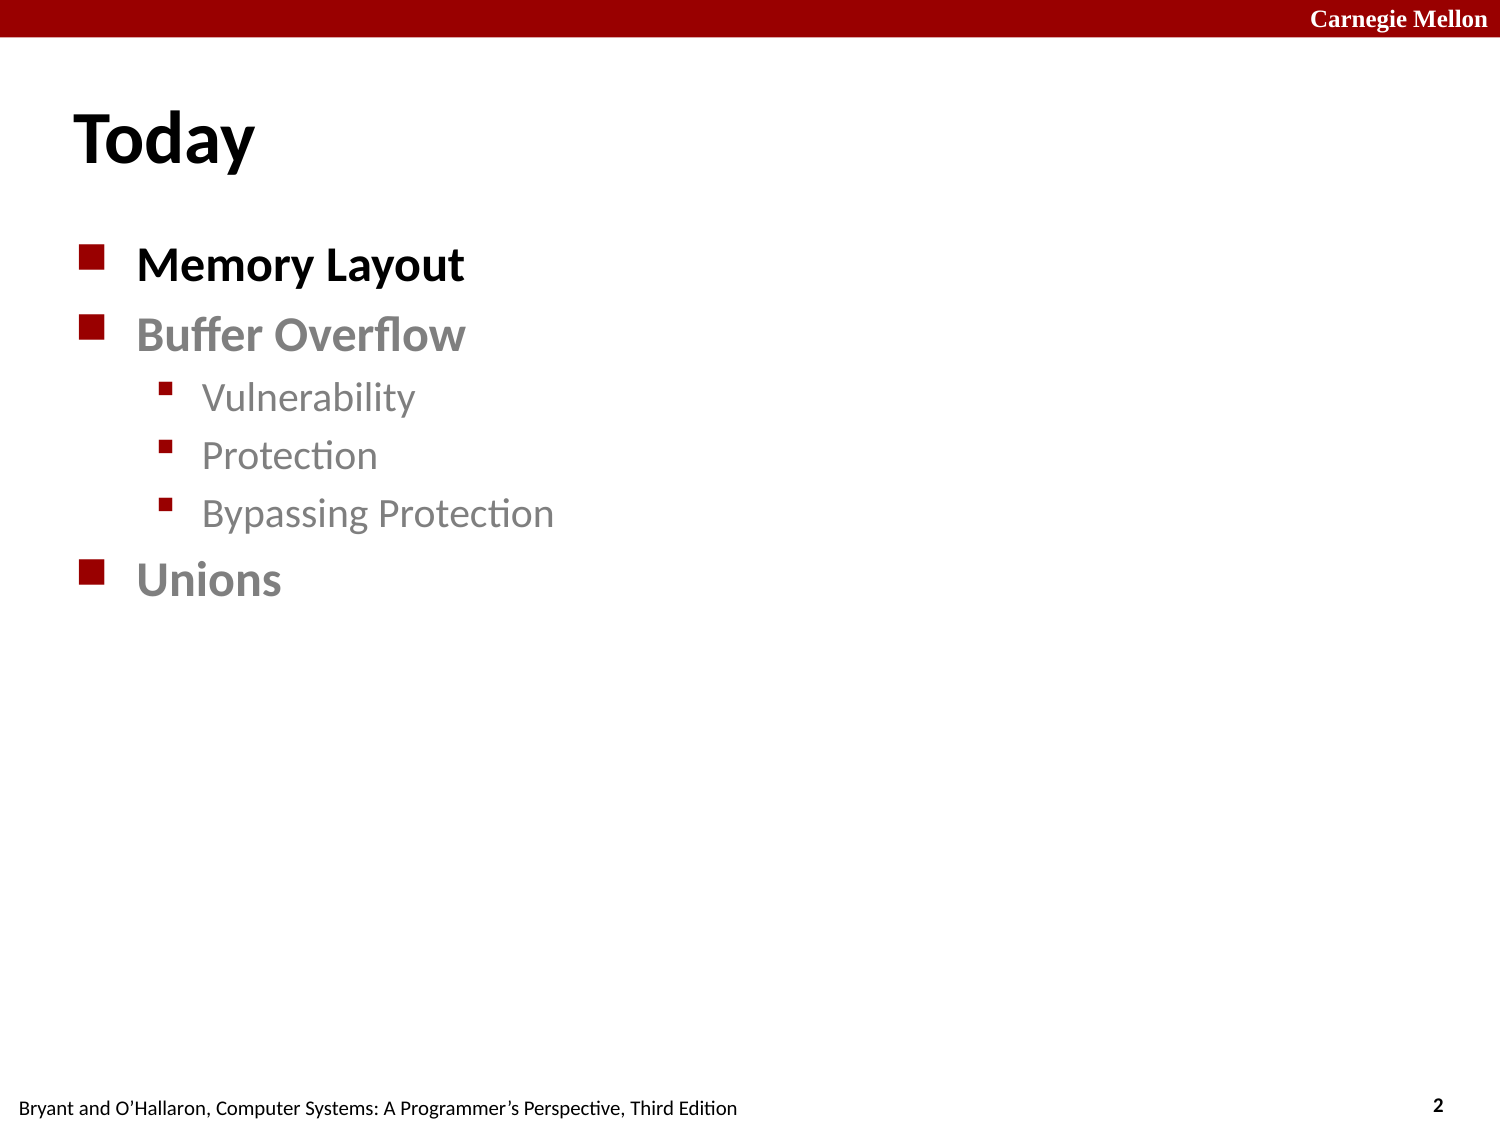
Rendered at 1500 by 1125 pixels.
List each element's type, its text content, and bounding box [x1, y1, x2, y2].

title Today [58, 71, 1305, 197]
list Memory Layout Buffer Overflow Vulnerability Protection Bypassing Protection Unions [64, 223, 1361, 1040]
